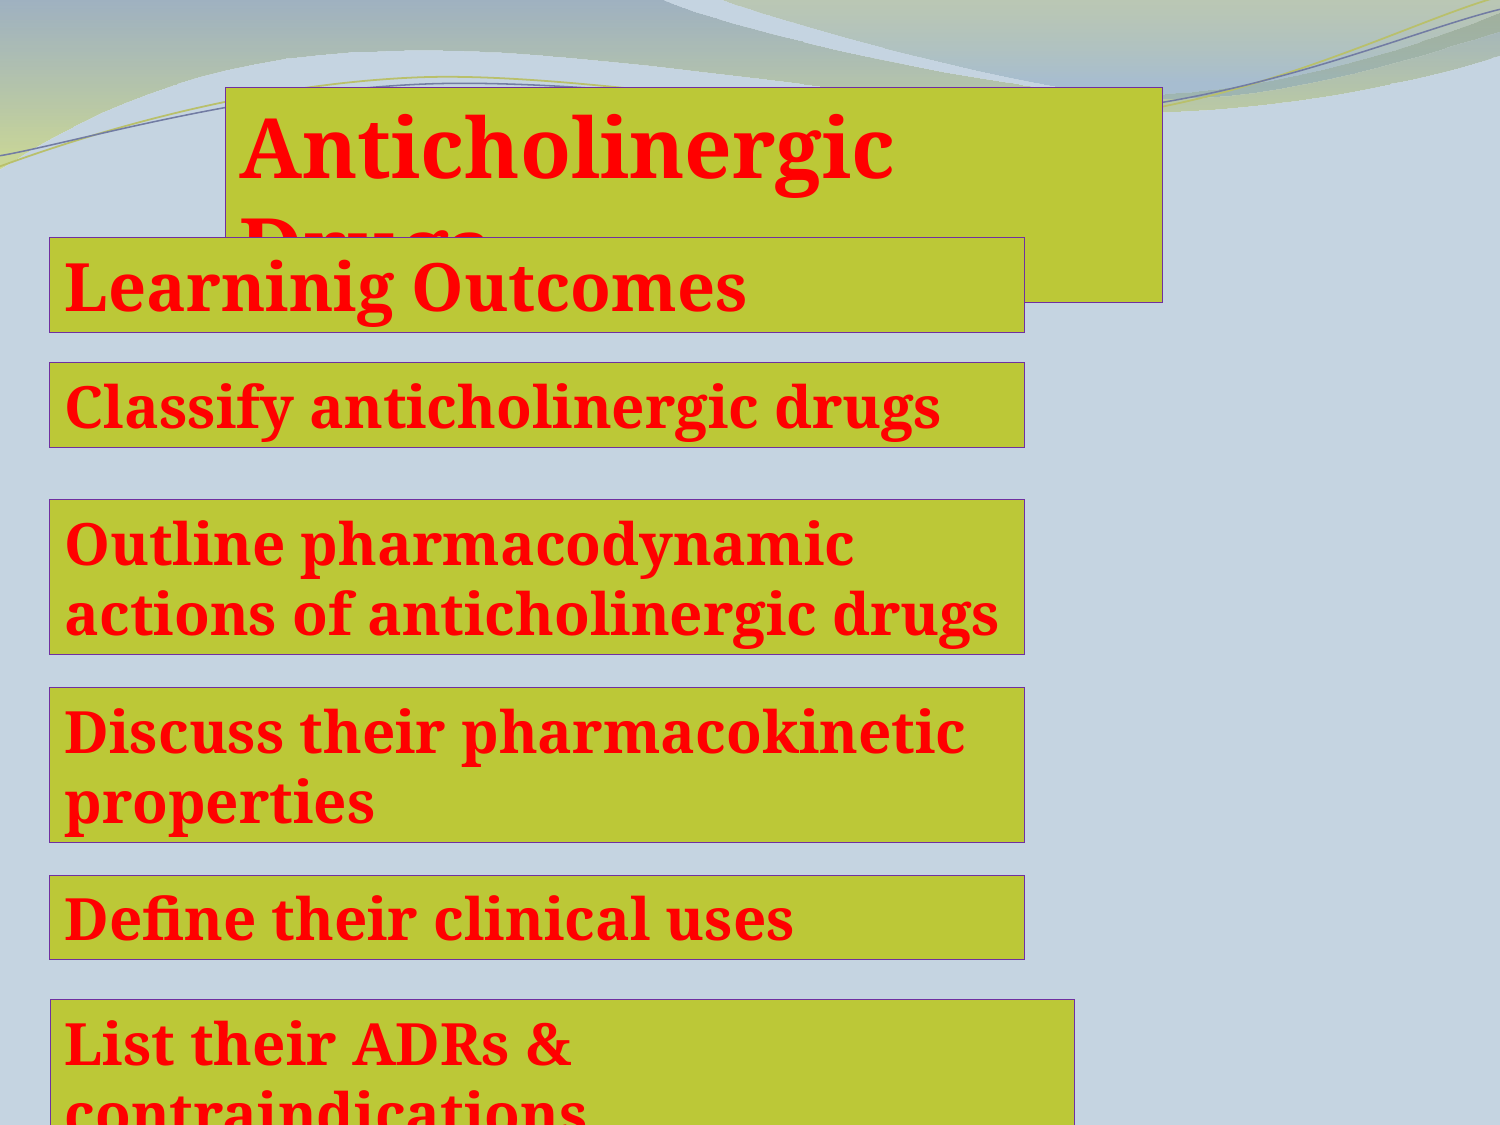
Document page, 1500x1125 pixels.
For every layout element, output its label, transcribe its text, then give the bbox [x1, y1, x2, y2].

text_box Anticholinergic Drugs [225, 87, 1163, 303]
text_box List their ADRs & contraindications [50, 999, 1075, 1125]
text_box Classify anticholinergic drugs [49, 362, 1025, 448]
text_box Outline pharmacodynamic actions of anticholinergic drugs [49, 499, 1025, 655]
text_box Discuss their pharmacokinetic properties [49, 687, 1025, 843]
text_box Define their clinical uses [49, 875, 1025, 960]
text_box Learninig Outcomes [49, 237, 1025, 333]
